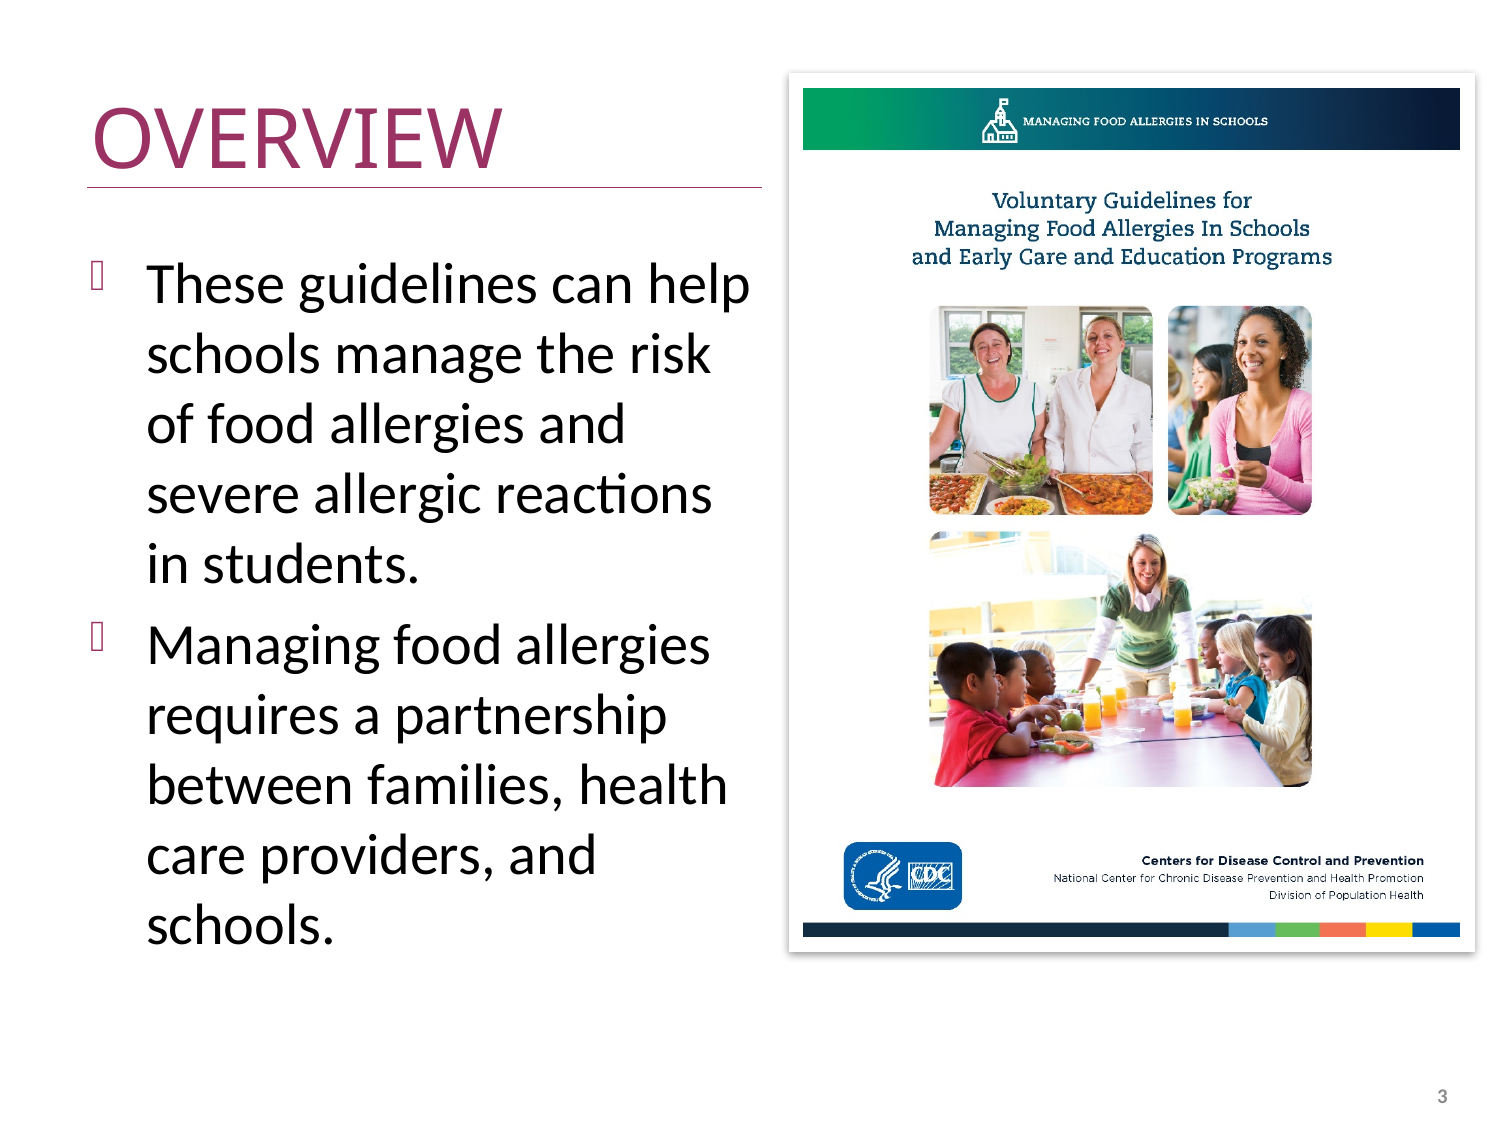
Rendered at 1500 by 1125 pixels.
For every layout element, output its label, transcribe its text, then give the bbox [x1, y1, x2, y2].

picture [1094, 116, 1126, 125]
picture [1131, 118, 1173, 125]
picture [1180, 118, 1191, 125]
title Overview [75, 50, 1425, 221]
picture [1200, 87, 1206, 109]
picture [1202, 118, 1210, 127]
slide_number 3 [1112, 1077, 1463, 1113]
list These guidelines can help schools manage the risk of food allergies and severe allergic reactions in students. Managing food allergies requires a partnership between families, health care providers, and schools. [75, 237, 775, 980]
picture [1203, 130, 1208, 141]
picture [802, 87, 1461, 938]
